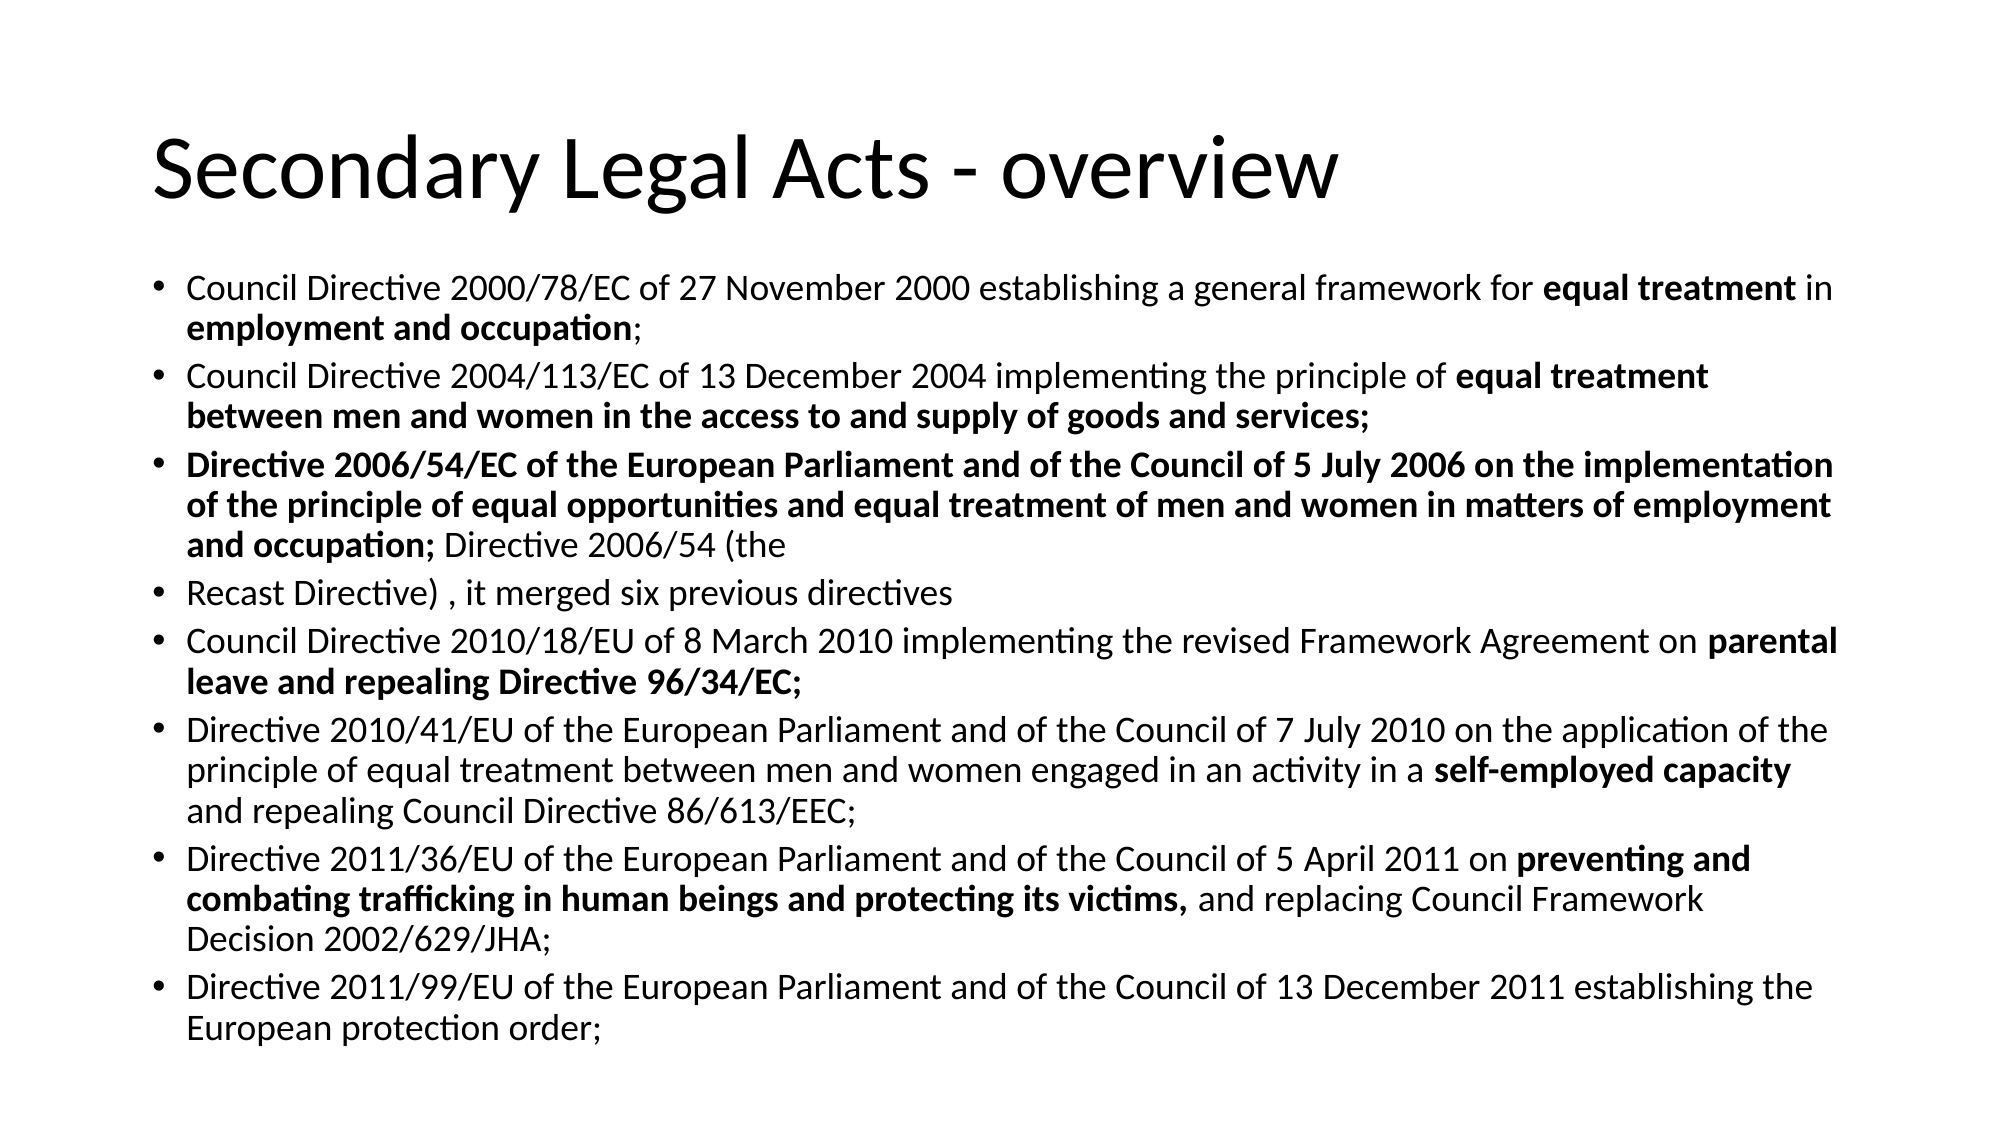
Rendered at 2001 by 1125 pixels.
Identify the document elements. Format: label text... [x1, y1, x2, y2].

list Council Directive 2000/78/EC of 27 November 2000 establishing a general framework for equal treatment in employment and occupation; Council Directive 2004/113/EC of 13 December 2004 implementing the principle of equal treatment between men and women in the access to and supply of goods and services; Directive 2006/54/EC of the European Parliament and of the Council of 5 July 2006 on the implementation of the principle of equal opportunities and equal treatment of men and women in matters of employment and occupation; Directive 2006/54 (the Recast Directive) , it merged six previous directives Council Directive 2010/18/EU of 8 March 2010 implementing the revised Framework Agreement on parental leave and repealing Directive 96/34/EC; Directive 2010/41/EU of the European Parliament and of the Council of 7 July 2010 on the application of the principle of equal treatment between men and women engaged in an activity in a self-employed capacity and repealing Council Directive 86/613/EEC; Directive 2011/36/EU of the European Parliament and of the Council of 5 April 2011 on preventing and combating trafficking in human beings and protecting its victims, and replacing Council Framework Decision 2002/629/JHA; Directive 2011/99/EU of the European Parliament and of the Council of 13 December 2011 establishing the European protection order; [137, 260, 1863, 1066]
title Secondary Legal Acts - overview [137, 59, 1863, 260]
